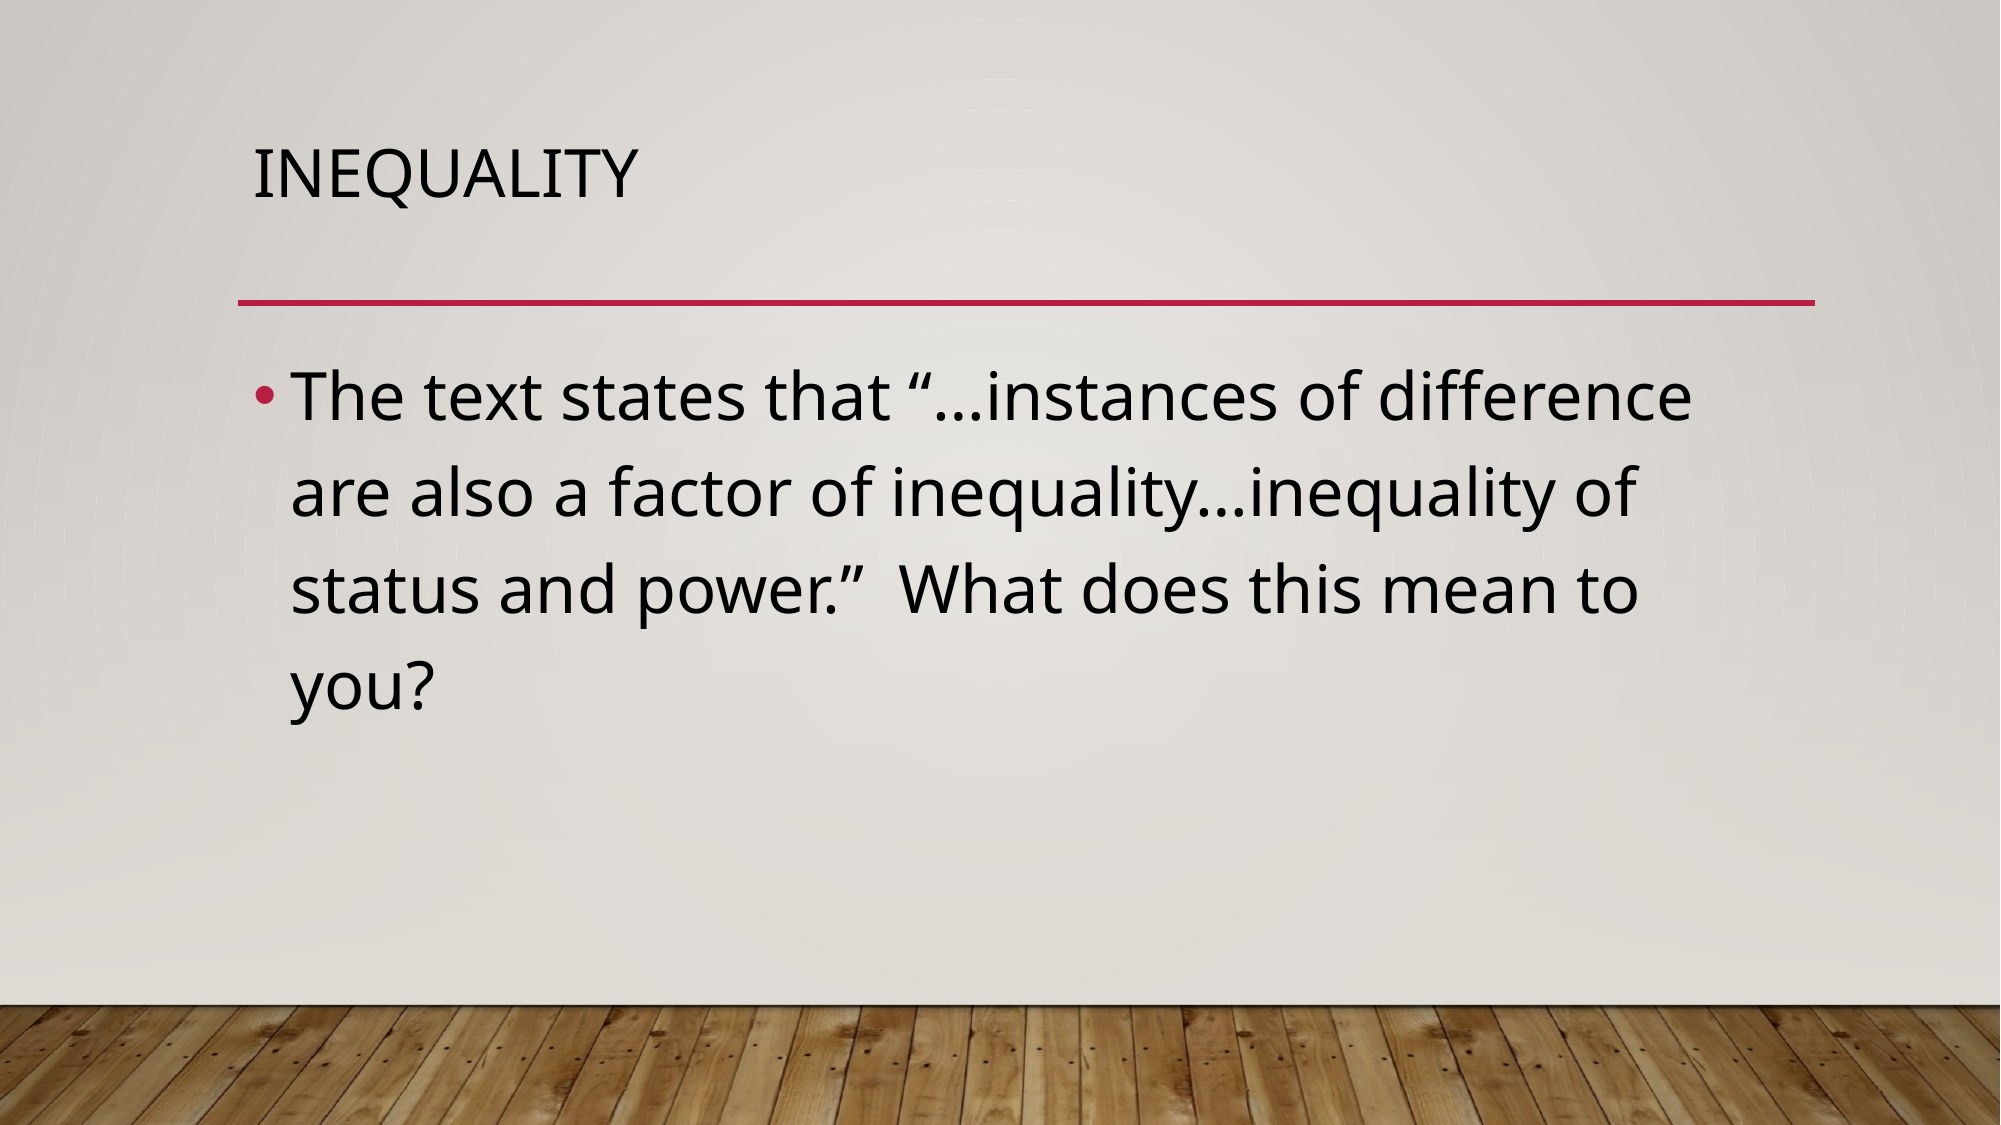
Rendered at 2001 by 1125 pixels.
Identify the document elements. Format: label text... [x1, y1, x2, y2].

list The text states that “…instances of difference are also a factor of inequality…inequality of status and power.” What does this mean to you? [238, 330, 1814, 897]
picture [0, 1005, 2000, 1125]
title Inequality [238, 131, 1814, 305]
